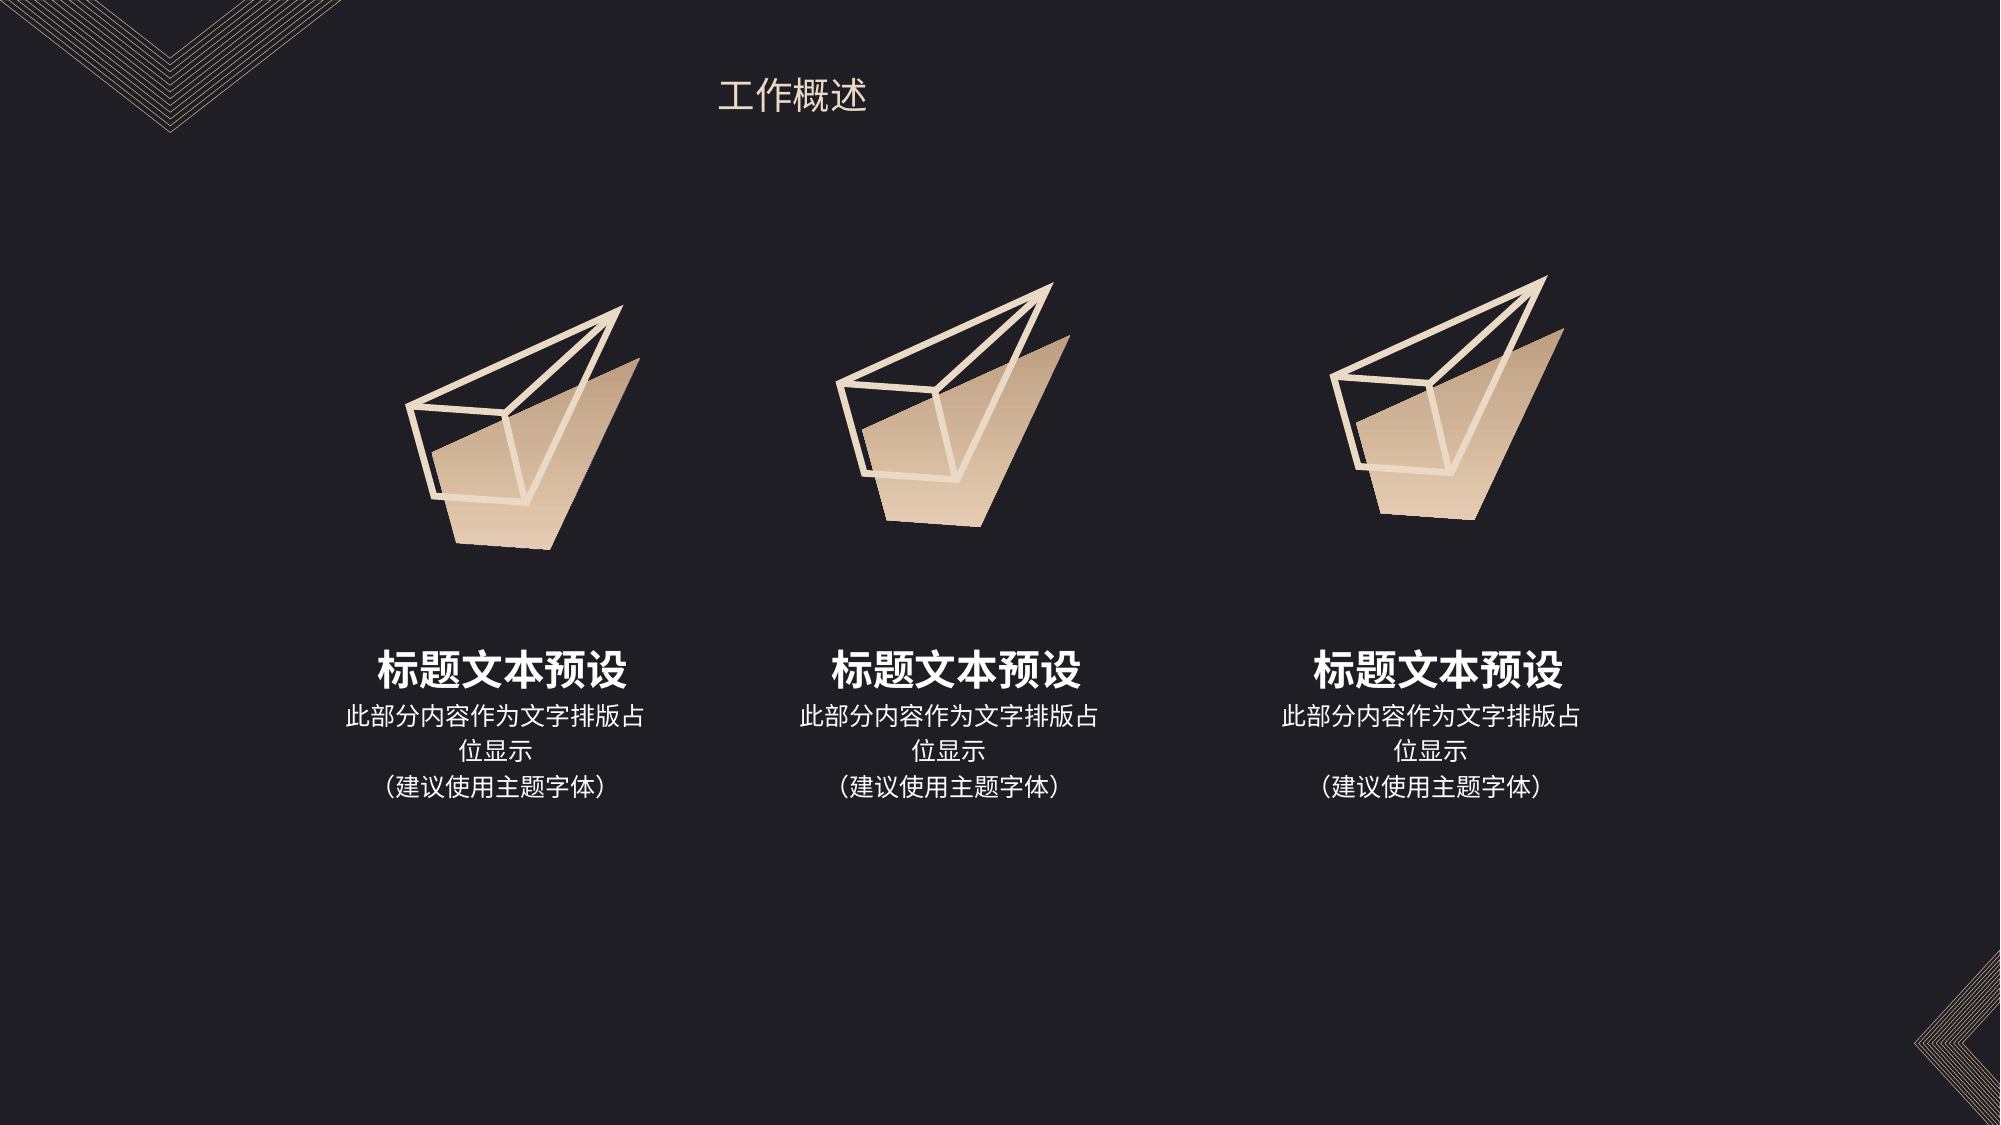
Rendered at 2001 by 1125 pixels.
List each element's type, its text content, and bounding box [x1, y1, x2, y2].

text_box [376, 309, 650, 524]
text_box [340, 624, 666, 742]
text_box [0, 0, 343, 134]
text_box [1300, 279, 1574, 495]
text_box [1276, 624, 1602, 742]
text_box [794, 624, 1120, 742]
text_box 工作概述 [703, 64, 1267, 125]
text_box [1912, 948, 2000, 1125]
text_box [806, 286, 1080, 501]
